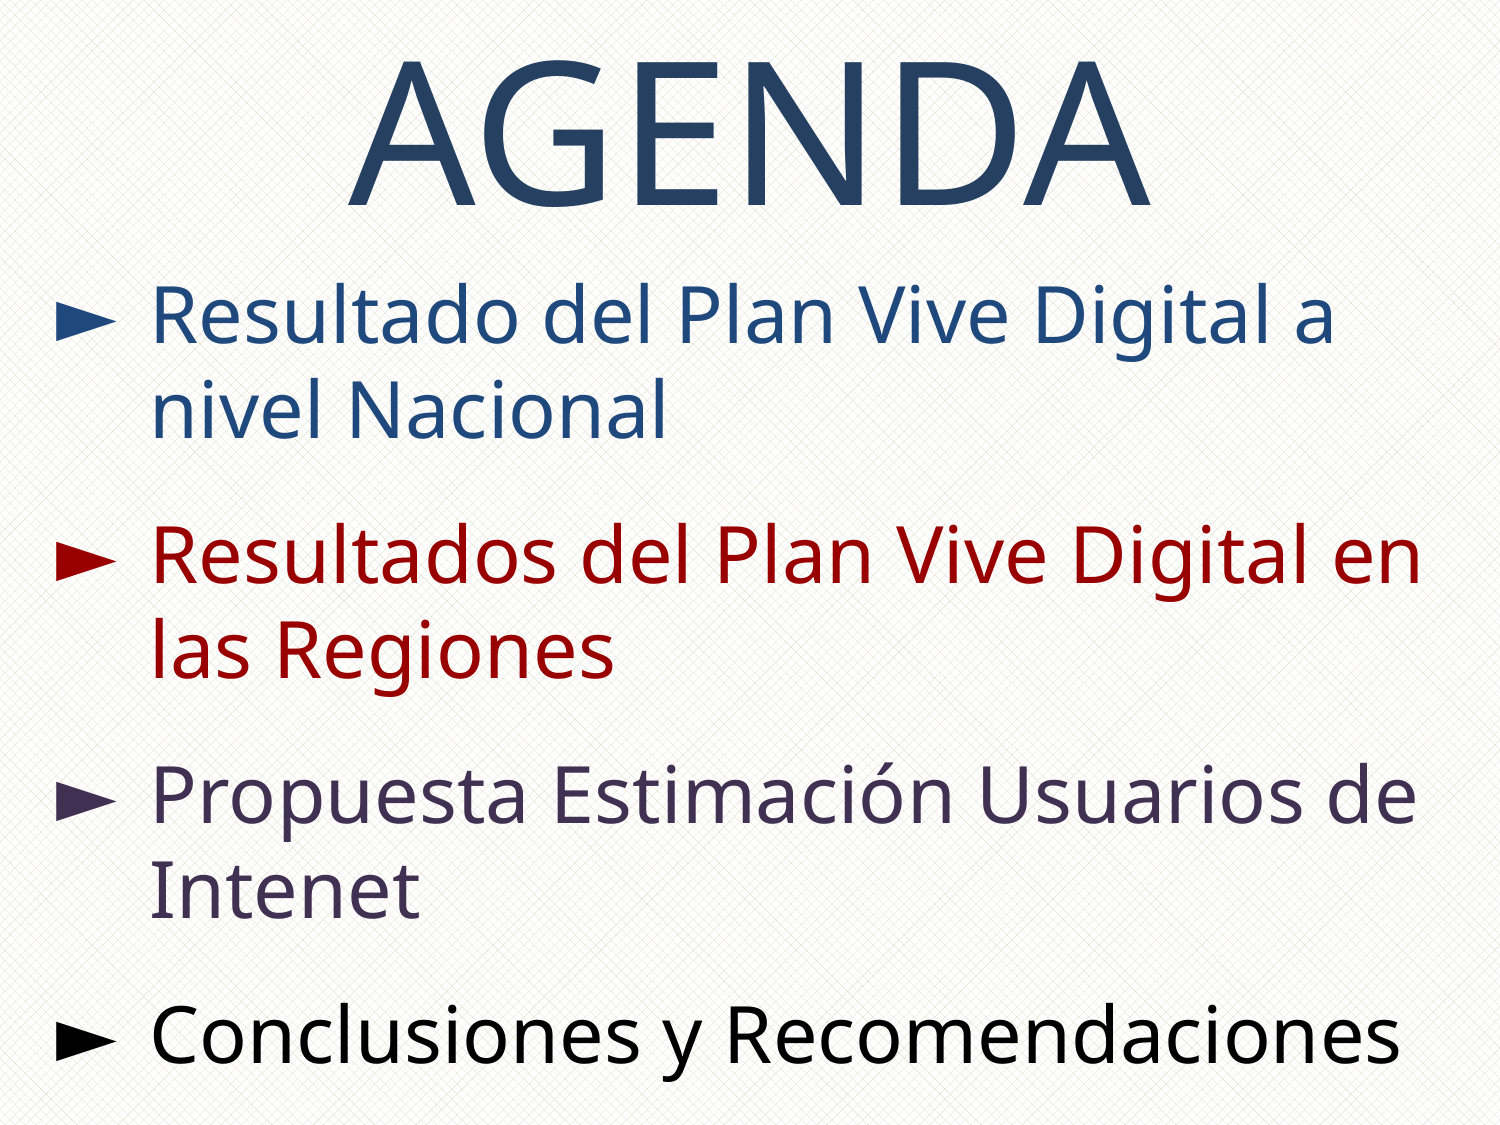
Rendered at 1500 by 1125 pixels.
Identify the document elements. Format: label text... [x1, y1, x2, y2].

text_box AGENDA [0, 0, 1500, 253]
text_box Resultado del Plan Vive Digital a nivel Nacional Resultados del Plan Vive Digital en las Regiones Propuesta Estimación Usuarios de Intenet Conclusiones y Recomendaciones [41, 256, 1459, 1087]
